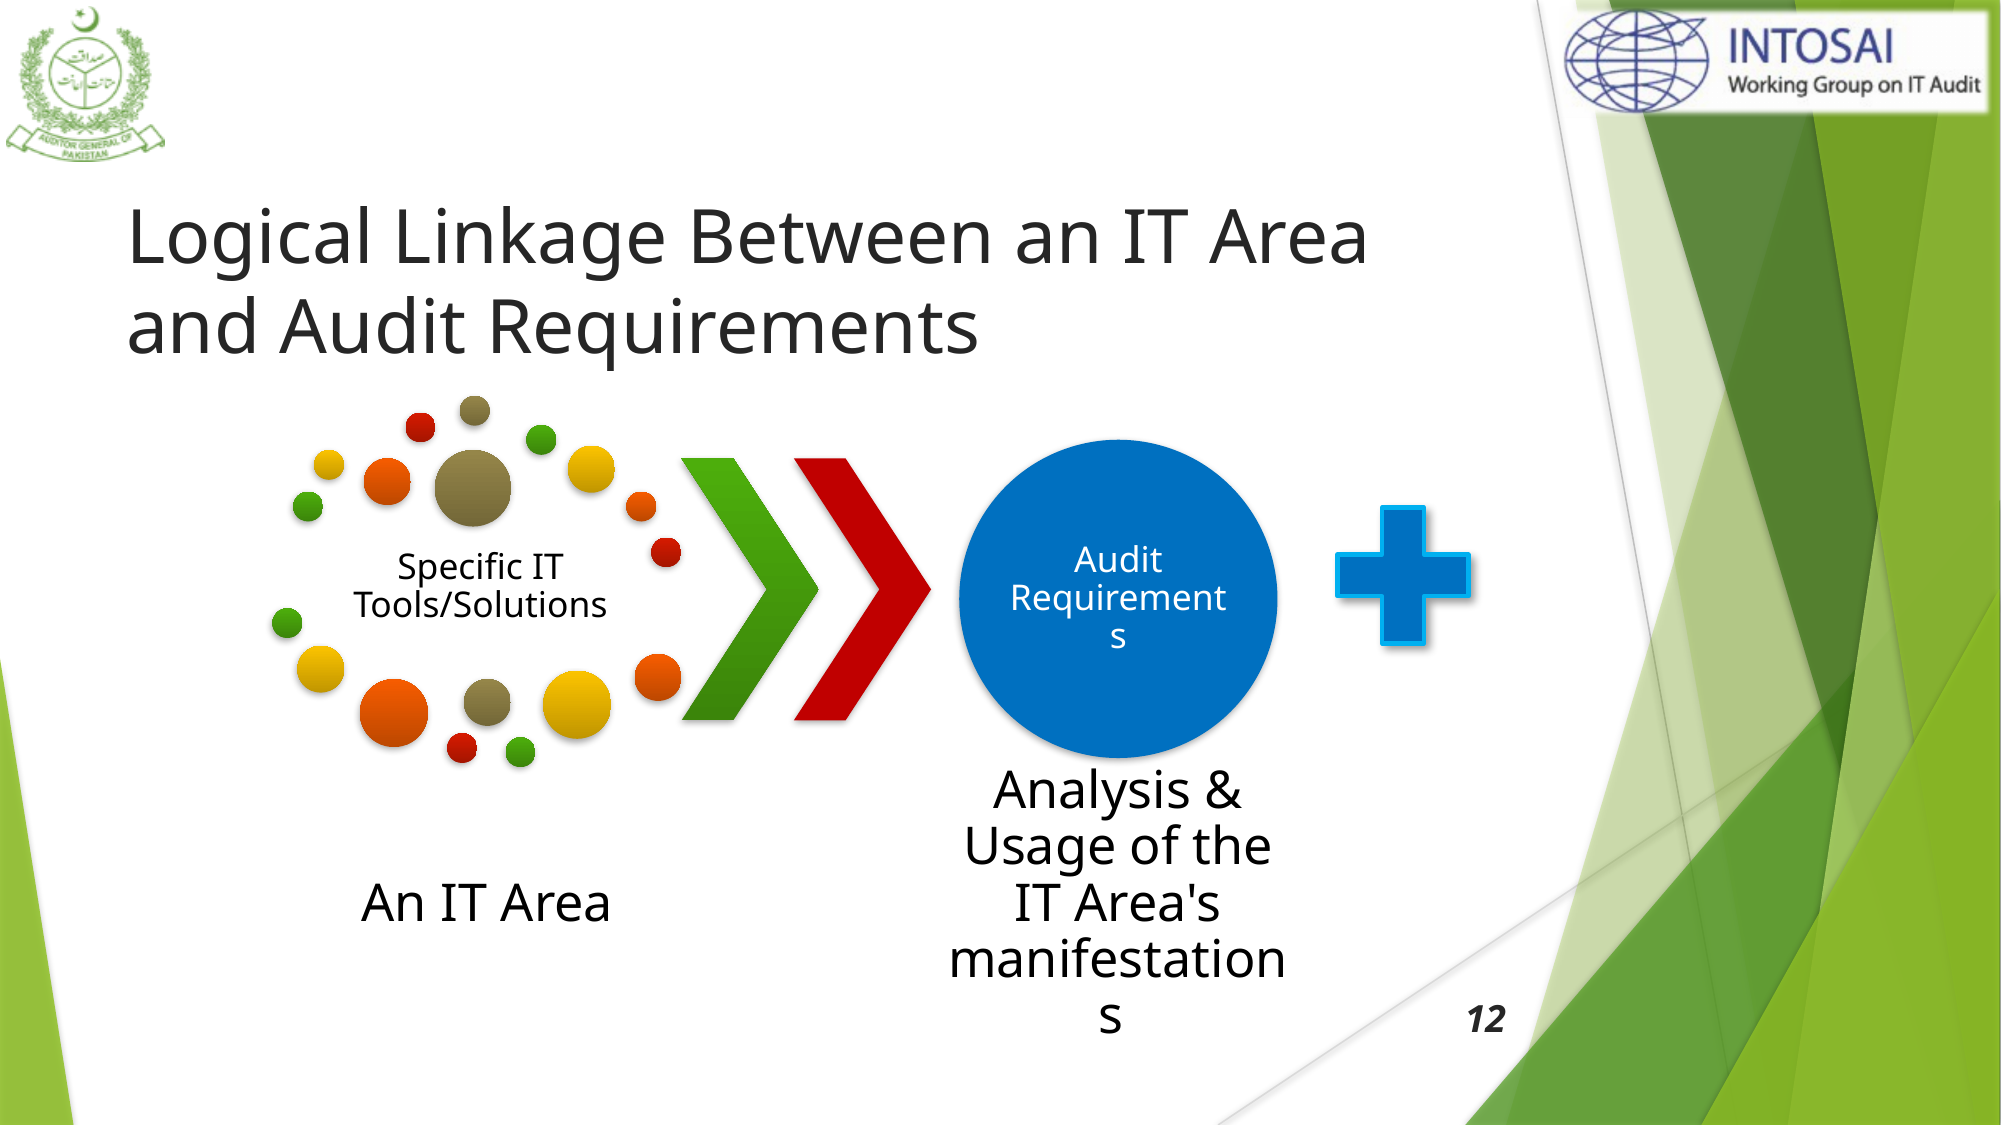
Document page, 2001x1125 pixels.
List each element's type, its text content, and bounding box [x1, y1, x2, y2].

picture [1567, 13, 1985, 111]
title Logical Linkage Between an IT Area and Audit Requirements [111, 180, 1522, 398]
text_box [1418, 505, 1471, 646]
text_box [163, 395, 1415, 1021]
slide_number 12 [1409, 991, 1522, 1051]
